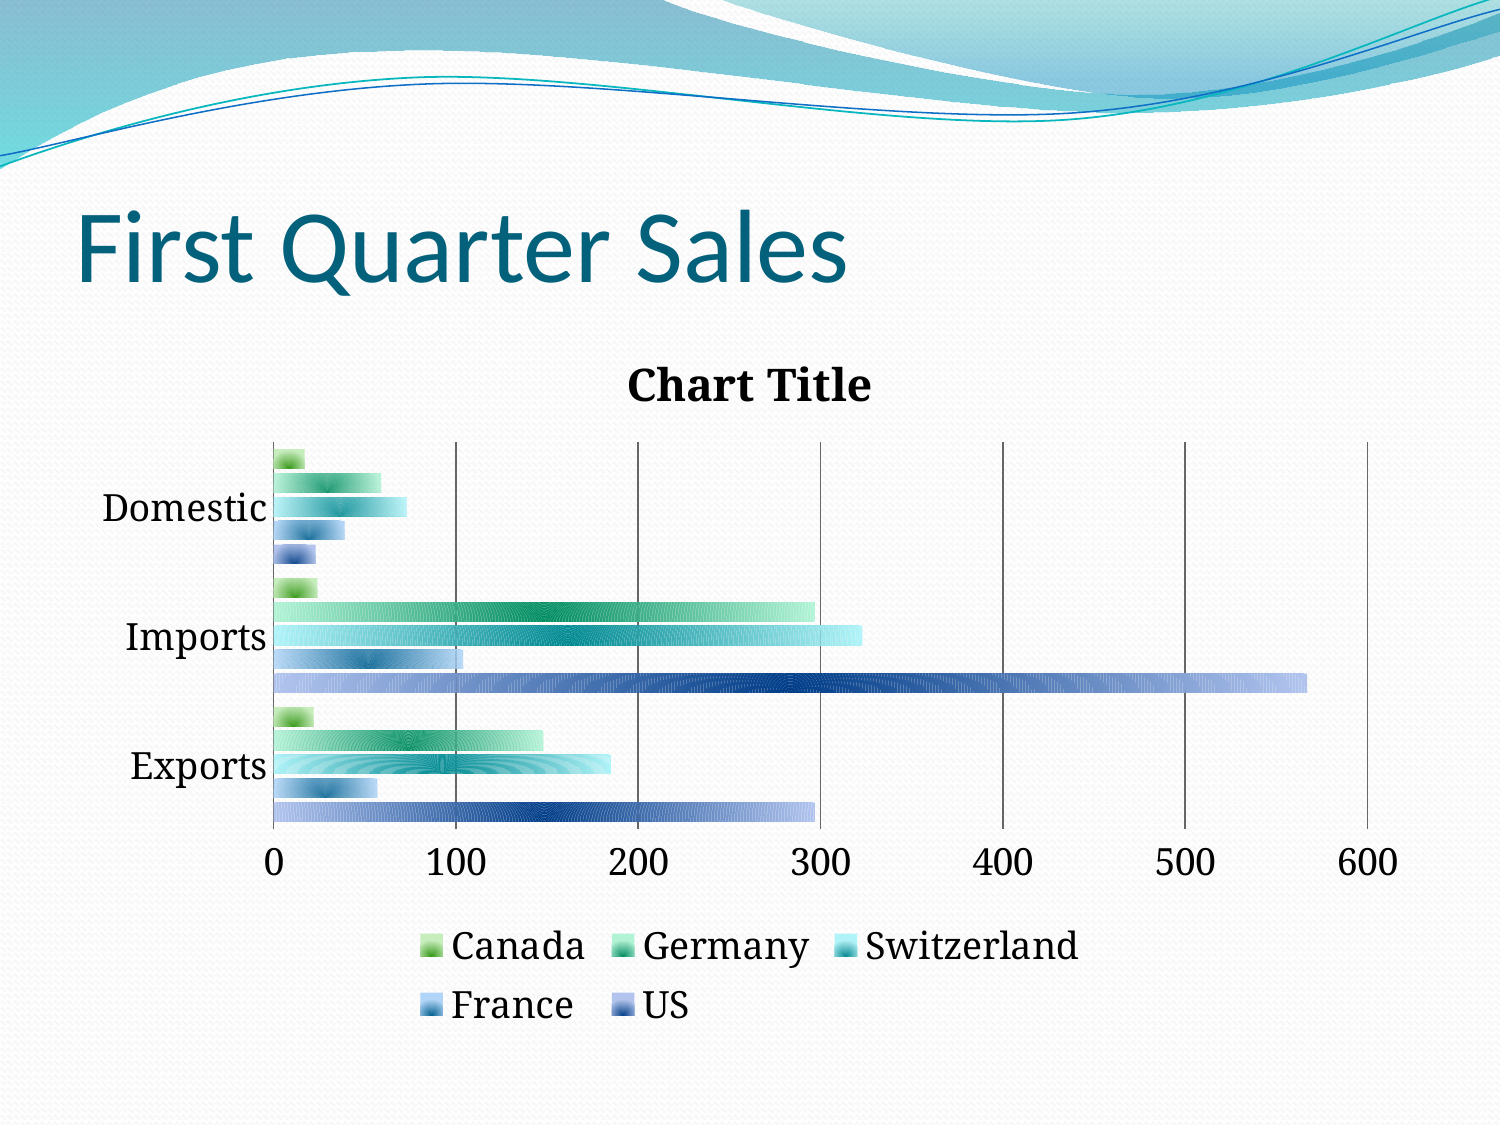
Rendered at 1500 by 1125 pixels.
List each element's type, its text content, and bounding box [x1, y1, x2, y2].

chart [74, 317, 1426, 1038]
title First Quarter Sales [75, 115, 1425, 303]
